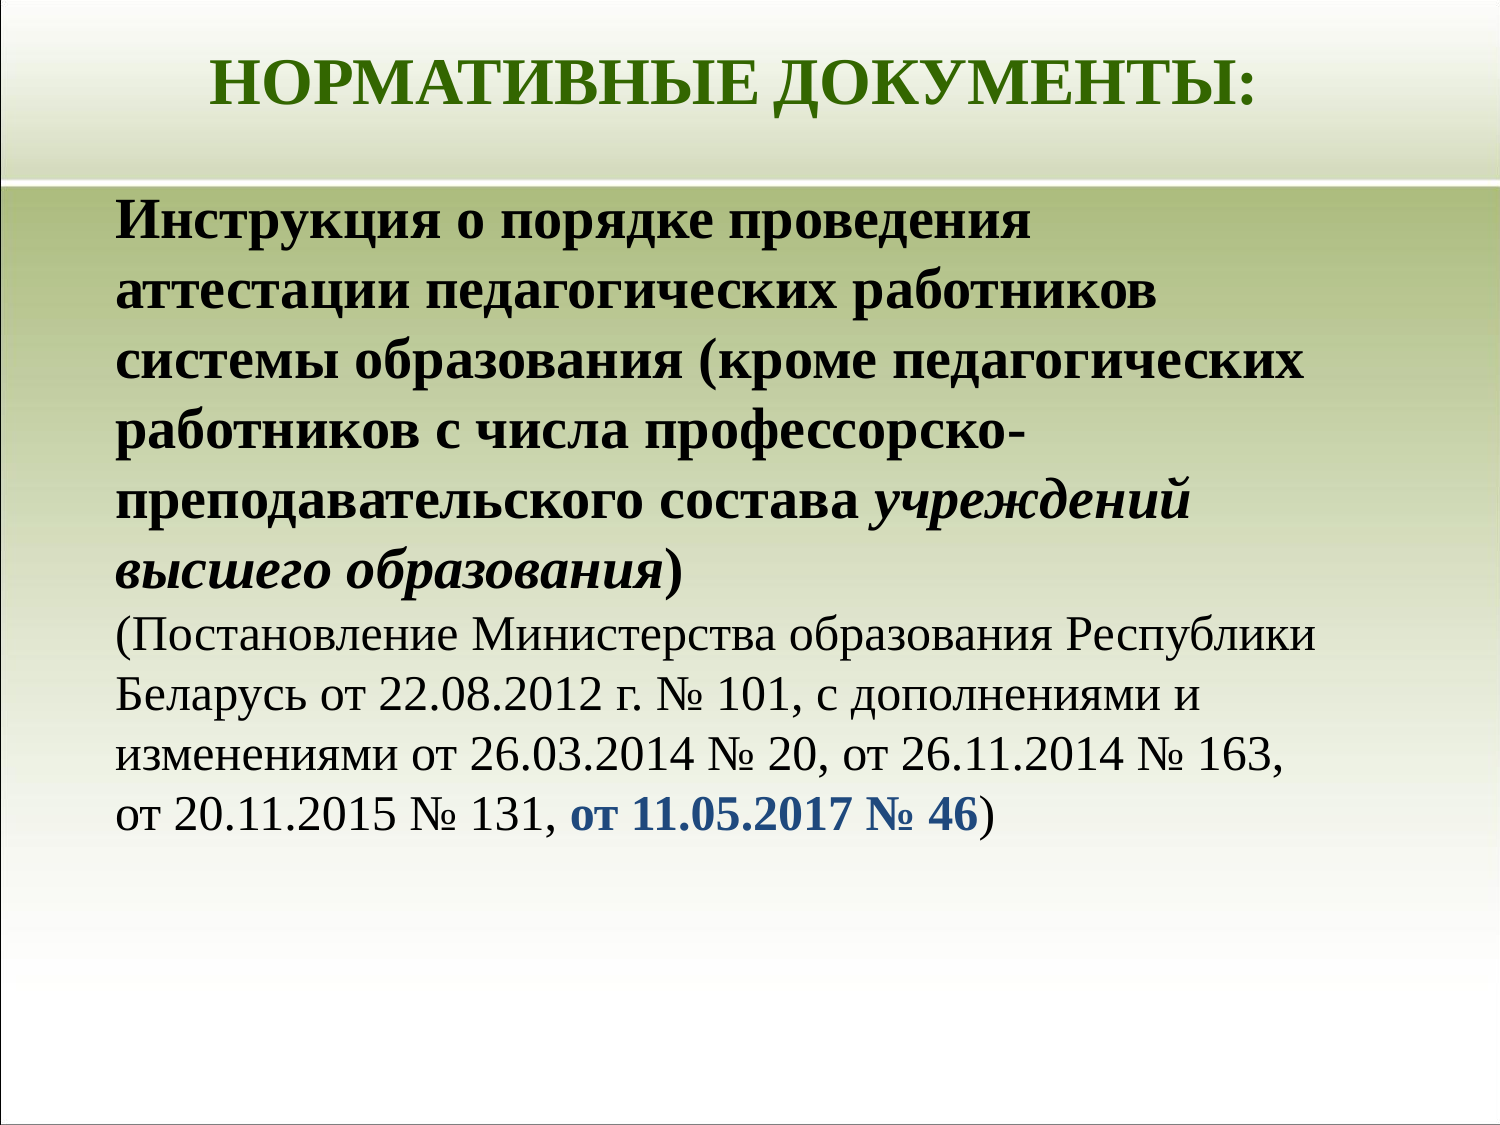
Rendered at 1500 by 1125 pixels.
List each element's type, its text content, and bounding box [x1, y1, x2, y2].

title Инструкция о порядке проведения аттестации педагогических работников системы образования (кроме педагогических работников с числа профессорско-преподавательского состава учреждений высшего образования) (Постановление Министерства образования Республики Беларусь от 22.08.2012 г. № 101, с дополнениями и изменениями от 26.03.2014 № 20, от 26.11.2014 № 163, от 20.11.2015 № 131, от 11.05.2017 № 46) [100, 172, 1342, 906]
text_box НОРМАТИВНЫЕ ДОКУМЕНТЫ: [194, 30, 1364, 126]
picture [0, 0, 1500, 1125]
